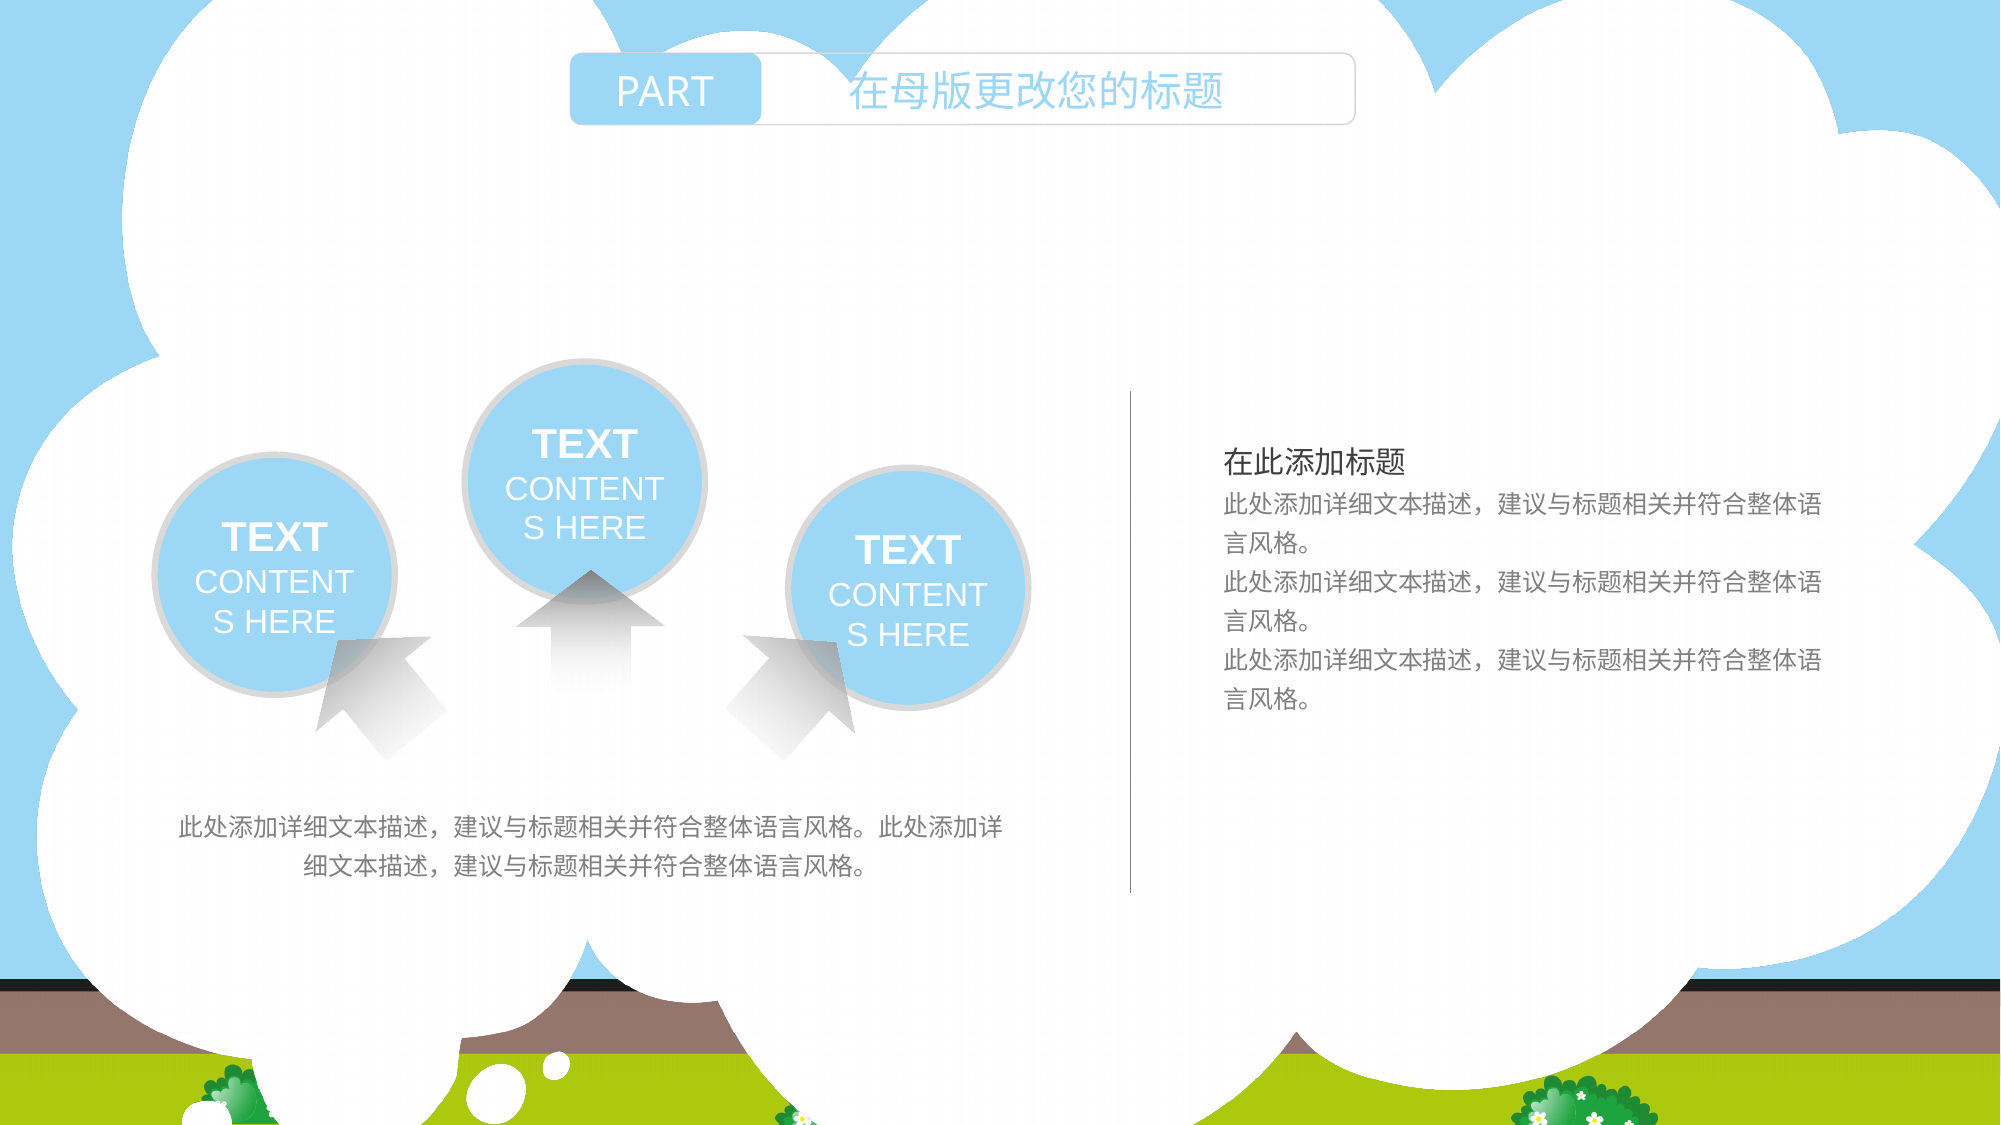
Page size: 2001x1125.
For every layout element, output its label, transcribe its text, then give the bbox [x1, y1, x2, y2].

text_box 在此添加标题 此处添加详细文本描述，建议与标题相关并符合整体语言风格。 此处添加详细文本描述，建议与标题相关并符合整体语言风格。 此处添加详细文本描述，建议与标题相关并符合整体语言风格。 [1208, 435, 1862, 721]
text_box TEXT CONTENTS HERE [154, 454, 395, 695]
text_box TEXT CONTENTS HERE [788, 467, 1029, 708]
picture [0, 0, 2001, 1125]
text_box 此处添加详细文本描述，建议与标题相关并符合整体语言风格。此处添加详细文本描述，建议与标题相关并符合整体语言风格。 [154, 795, 1029, 927]
text_box [724, 634, 855, 761]
text_box TEXT CONTENTS HERE [464, 361, 706, 598]
text_box [315, 636, 447, 761]
text_box [515, 569, 666, 694]
